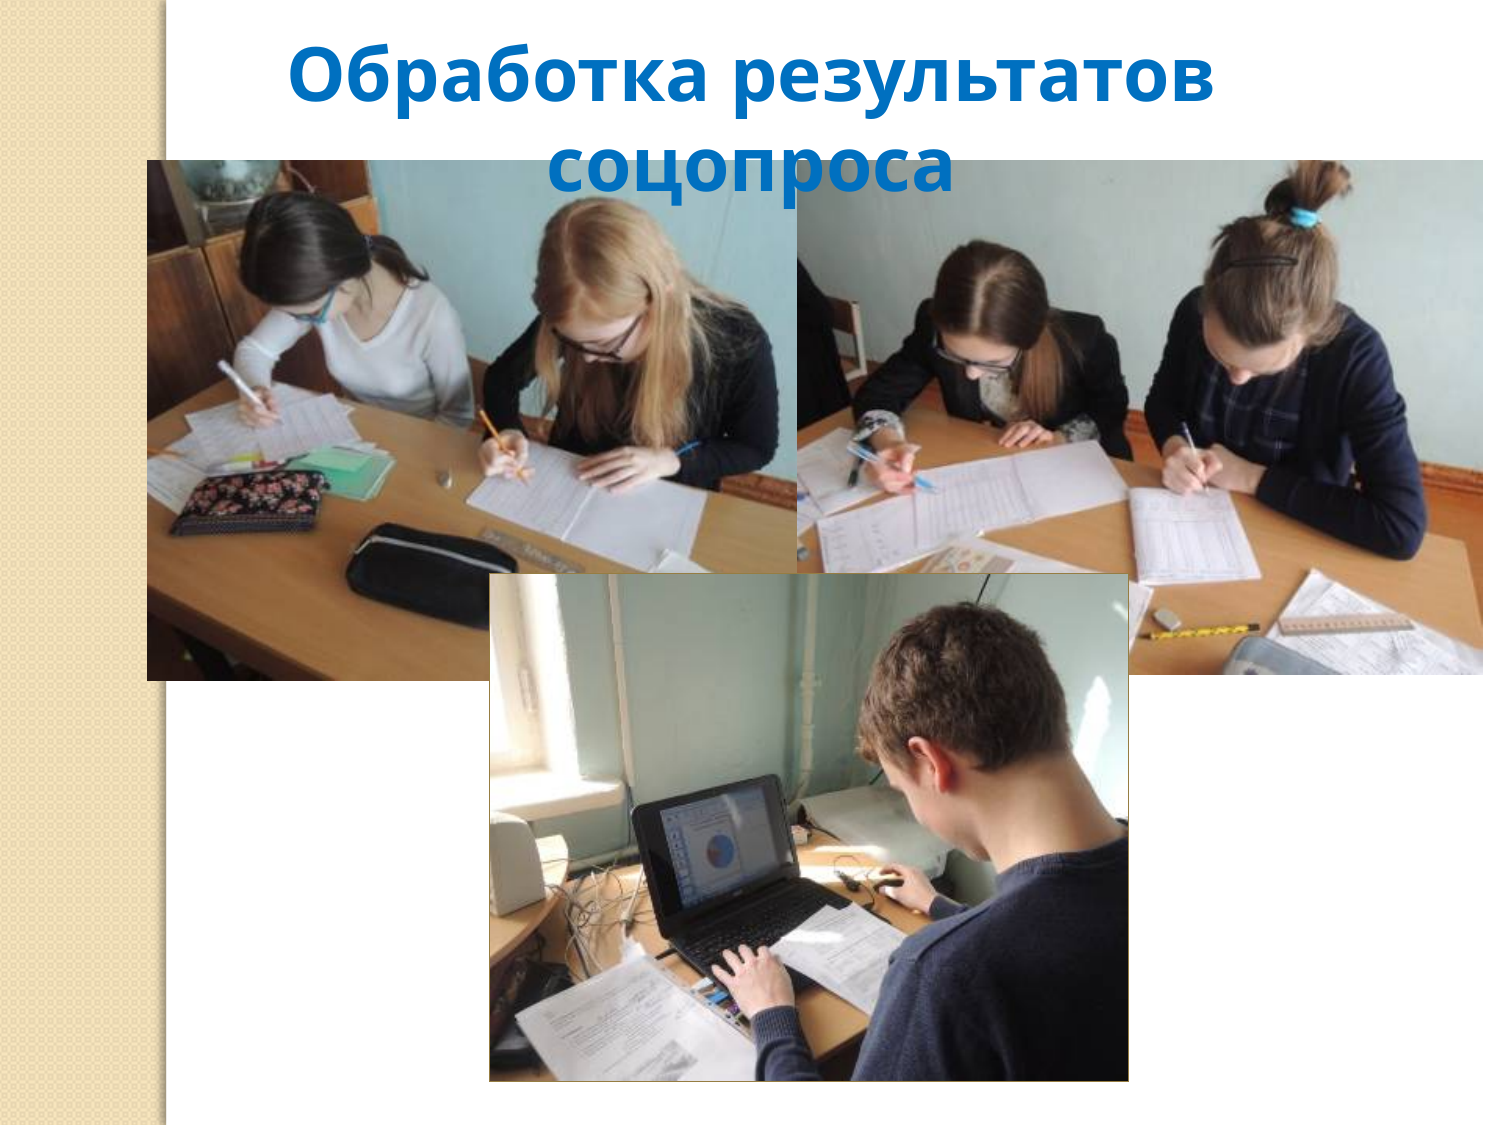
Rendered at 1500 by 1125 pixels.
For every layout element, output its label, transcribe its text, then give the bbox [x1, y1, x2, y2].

text_box Обработка результатов соцопроса [76, 19, 1427, 207]
picture [147, 160, 1483, 1081]
